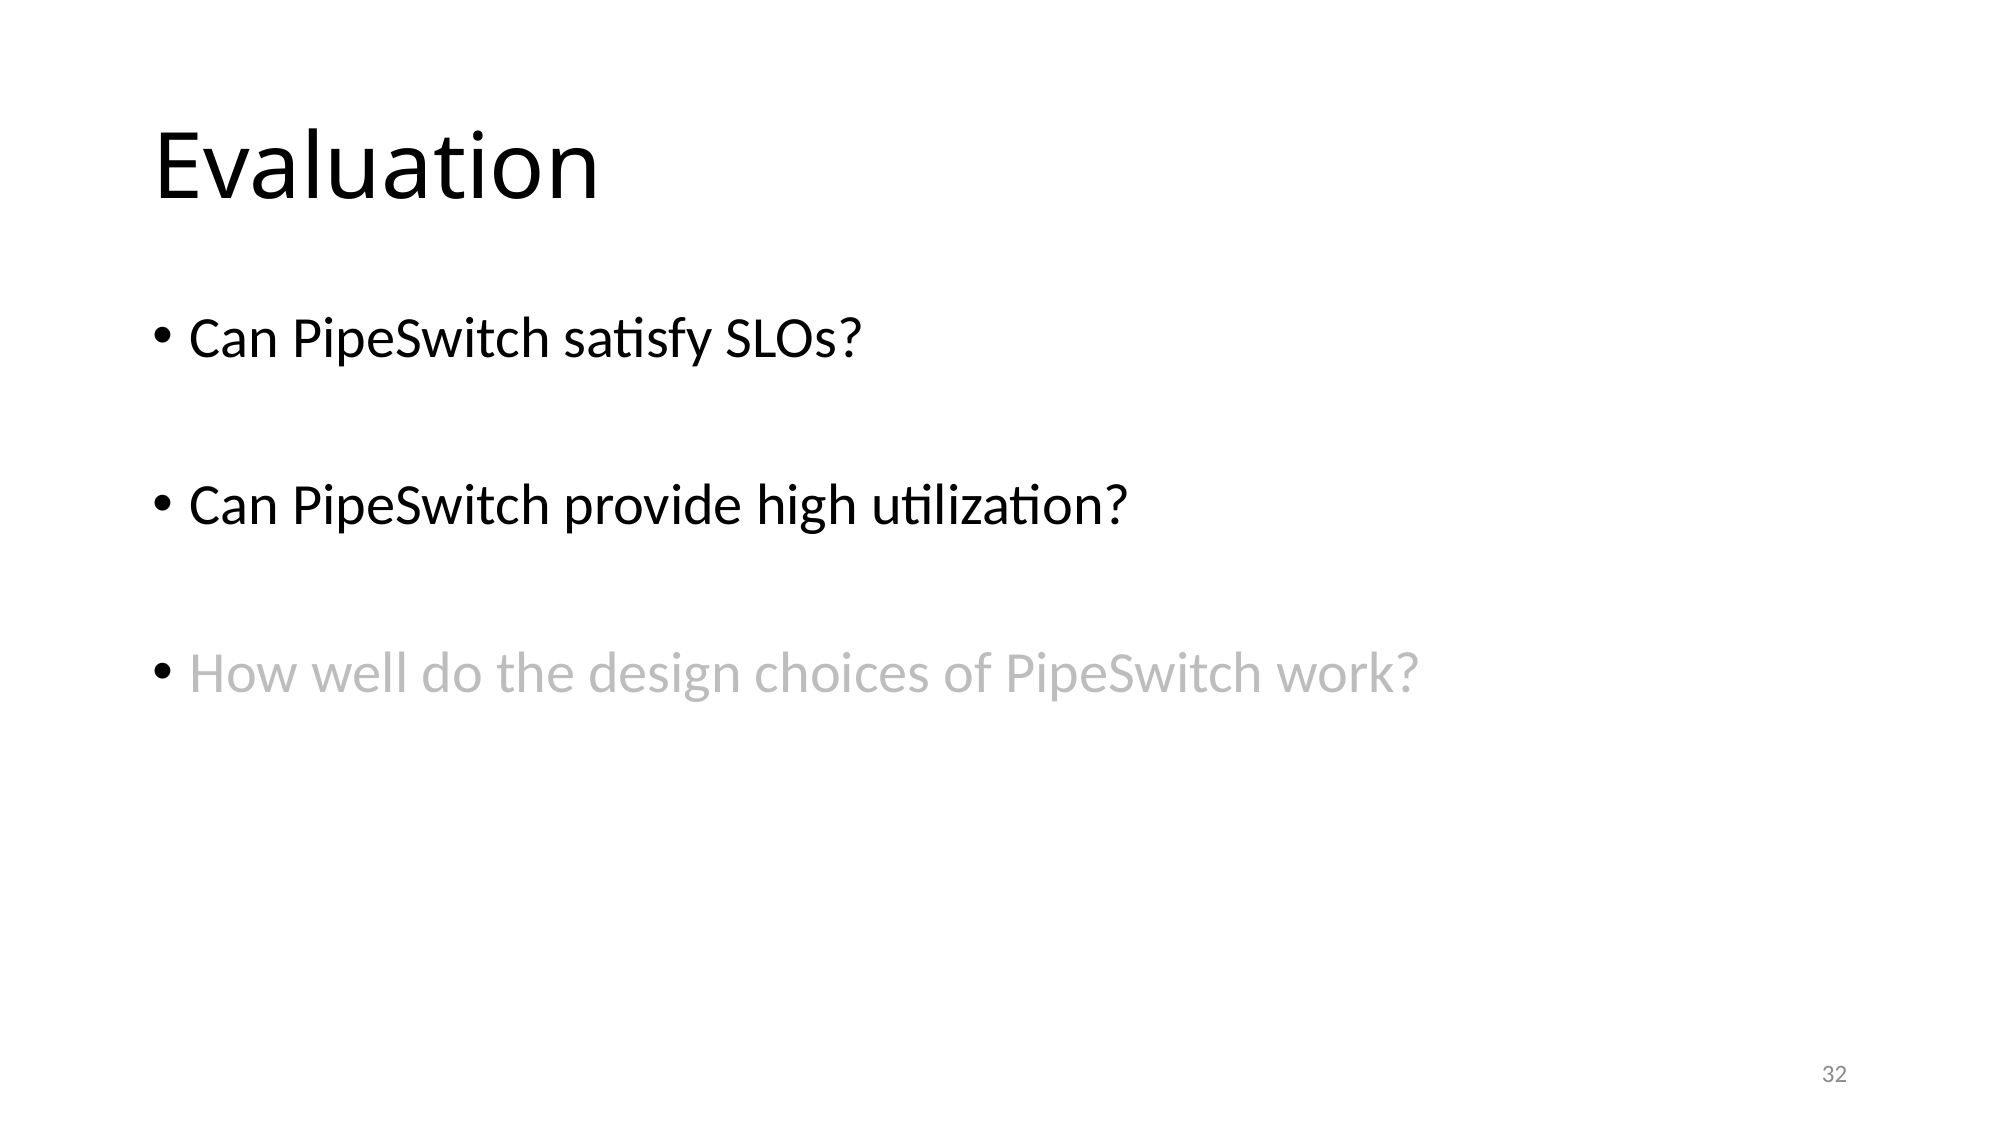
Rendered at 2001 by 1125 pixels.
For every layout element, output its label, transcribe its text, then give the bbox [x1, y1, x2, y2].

slide_number 32 [1412, 1042, 1863, 1103]
list Can PipeSwitch satisfy SLOs? Can PipeSwitch provide high utilization? How well do the design choices of PipeSwitch work? [137, 299, 1863, 1014]
title Evaluation [137, 59, 1863, 278]
